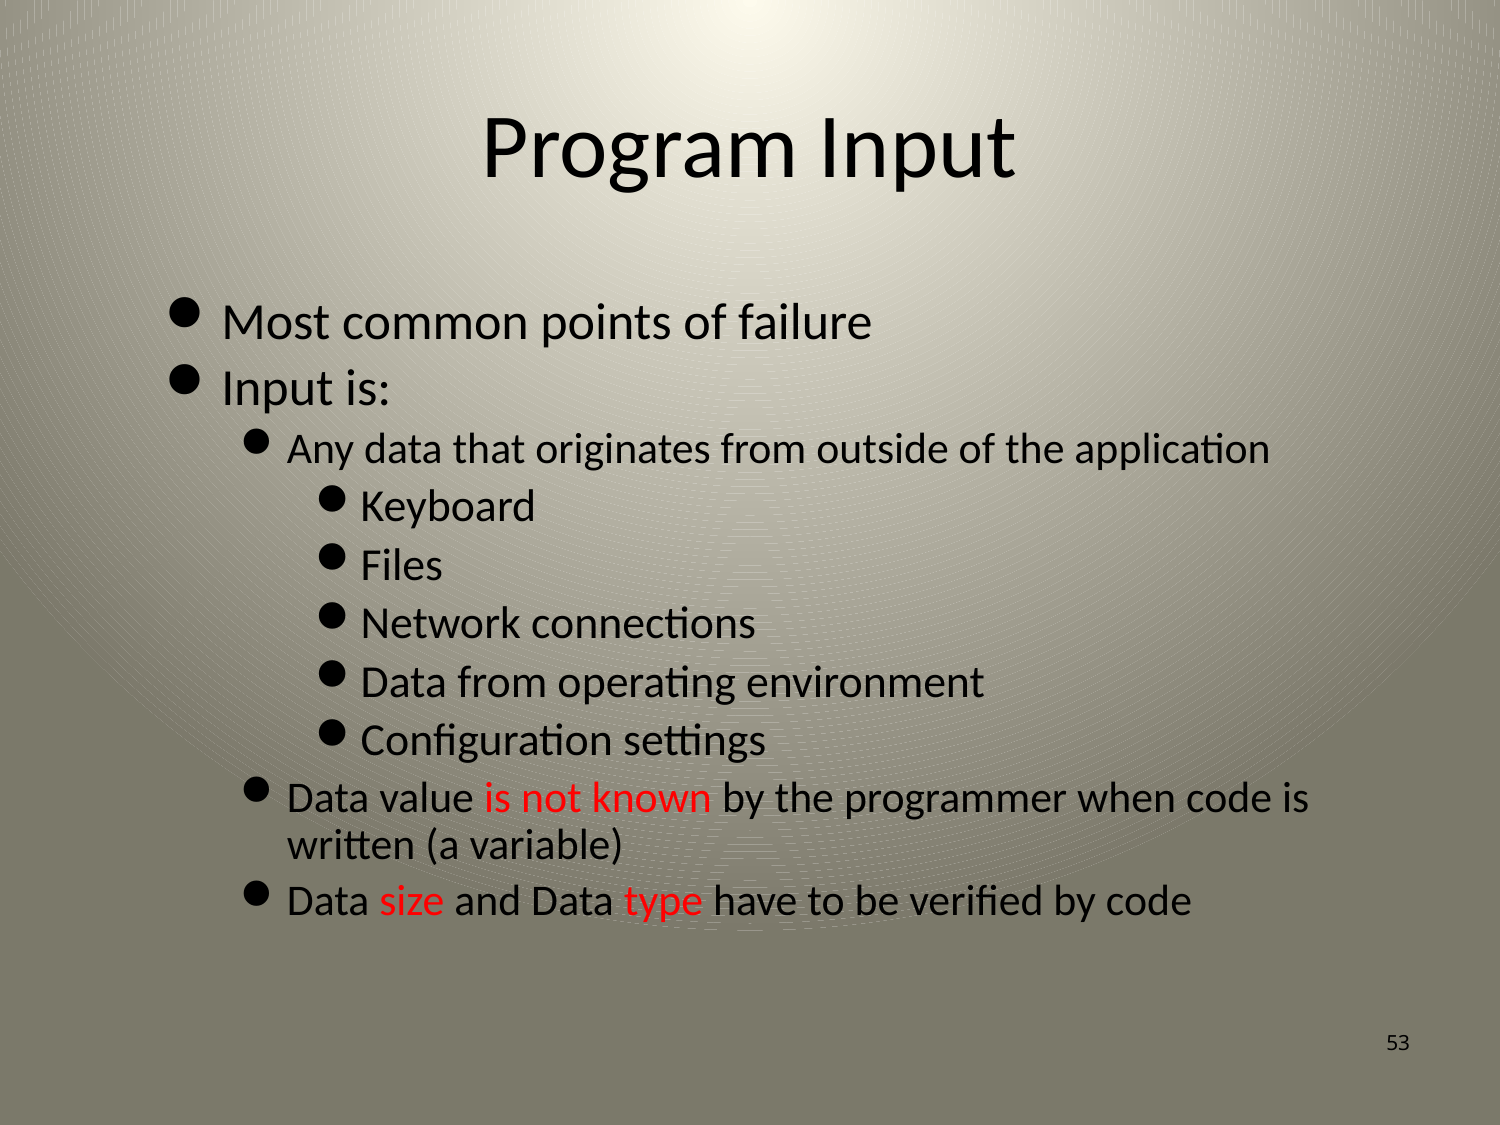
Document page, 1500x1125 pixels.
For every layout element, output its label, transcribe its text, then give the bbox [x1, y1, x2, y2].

list Most common points of failure Input is: Any data that originates from outside of the application Keyboard Files Network connections Data from operating environment Configuration settings Data value is not known by the programmer when code is written (a variable) Data size and Data type have to be verified by code [150, 286, 1350, 993]
title Program Input [150, 37, 1350, 245]
slide_number 53 [1074, 1021, 1425, 1067]
